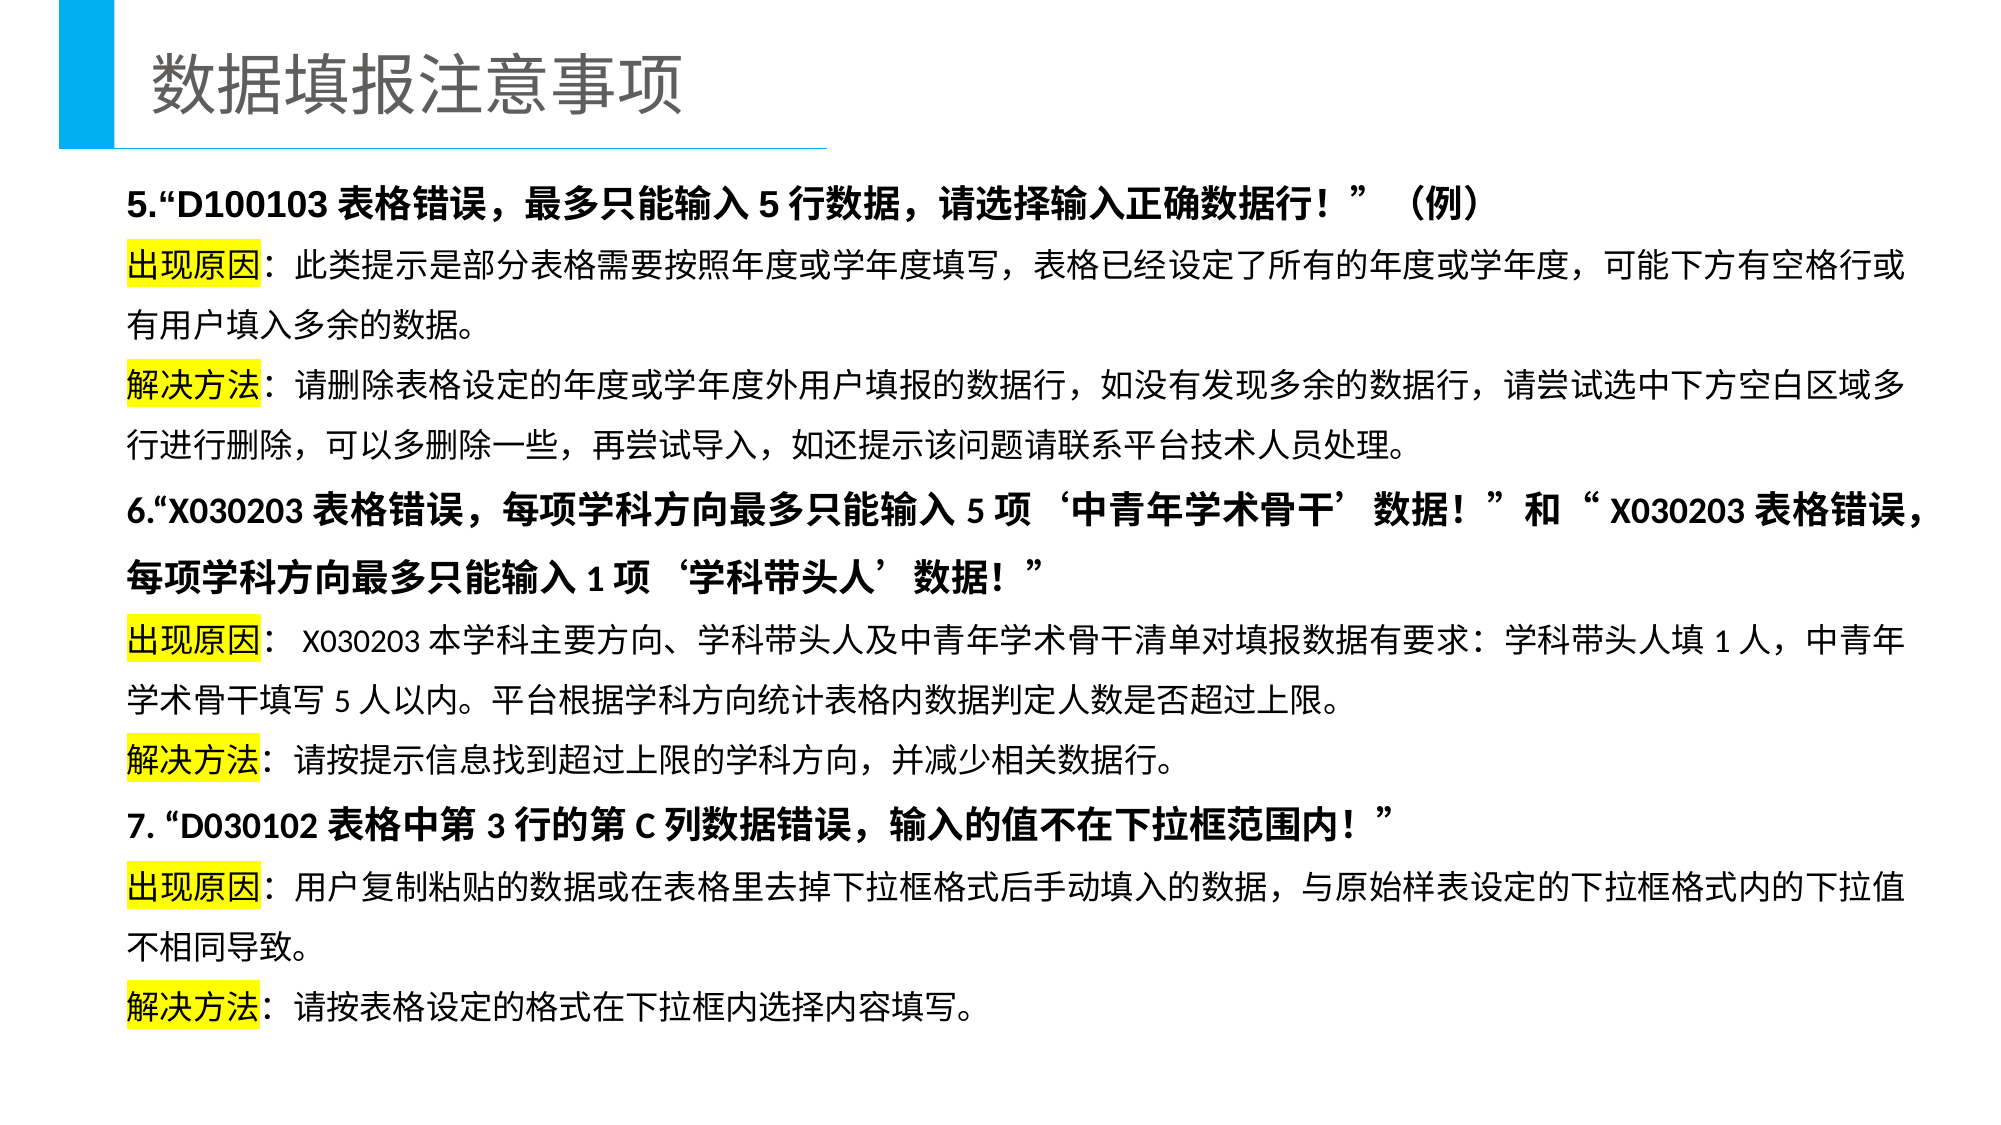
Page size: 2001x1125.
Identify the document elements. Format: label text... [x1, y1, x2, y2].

text_box 5.“D100103表格错误，最多只能输入5行数据，请选择输入正确数据行！”（例） 出现原因：此类提示是部分表格需要按照年度或学年度填写，表格已经设定了所有的年度或学年度，可能下方有空格行或有用户填入多余的数据。 解决方法：请删除表格设定的年度或学年度外用户填报的数据行，如没有发现多余的数据行，请尝试选中下方空白区域多行进行删除，可以多删除一些，再尝试导入，如还提示该问题请联系平台技术人员处理。 6.“X030203表格错误，每项学科方向最多只能输入5项‘中青年学术骨干’数据！”和“X030203表格错误，每项学科方向最多只能输入1项‘学科带头人’数据！” 出现原因：X030203本学科主要方向、学科带头人及中青年学术骨干清单对填报数据有要求：学科带头人填1人，中青年学术骨干填写5人以内。平台根据学科方向统计表格内数据判定人数是否超过上限。 解决方法：请按提示信息找到超过上限的学科方向，并减少相关数据行。 7. “D030102表格中第3行的第C列数据错误，输入的值不在下拉框范围内！” 出现原因：用户复制粘贴的数据或在表格里去掉下拉框格式后手动填入的数据，与原始样表设定的下拉框格式内的下拉值不相同导致。 解决方法：请按表格设定的格式在下拉框内选择内容填写。 [111, 149, 1921, 1034]
text_box 数据填报注意事项 [135, 35, 1169, 131]
